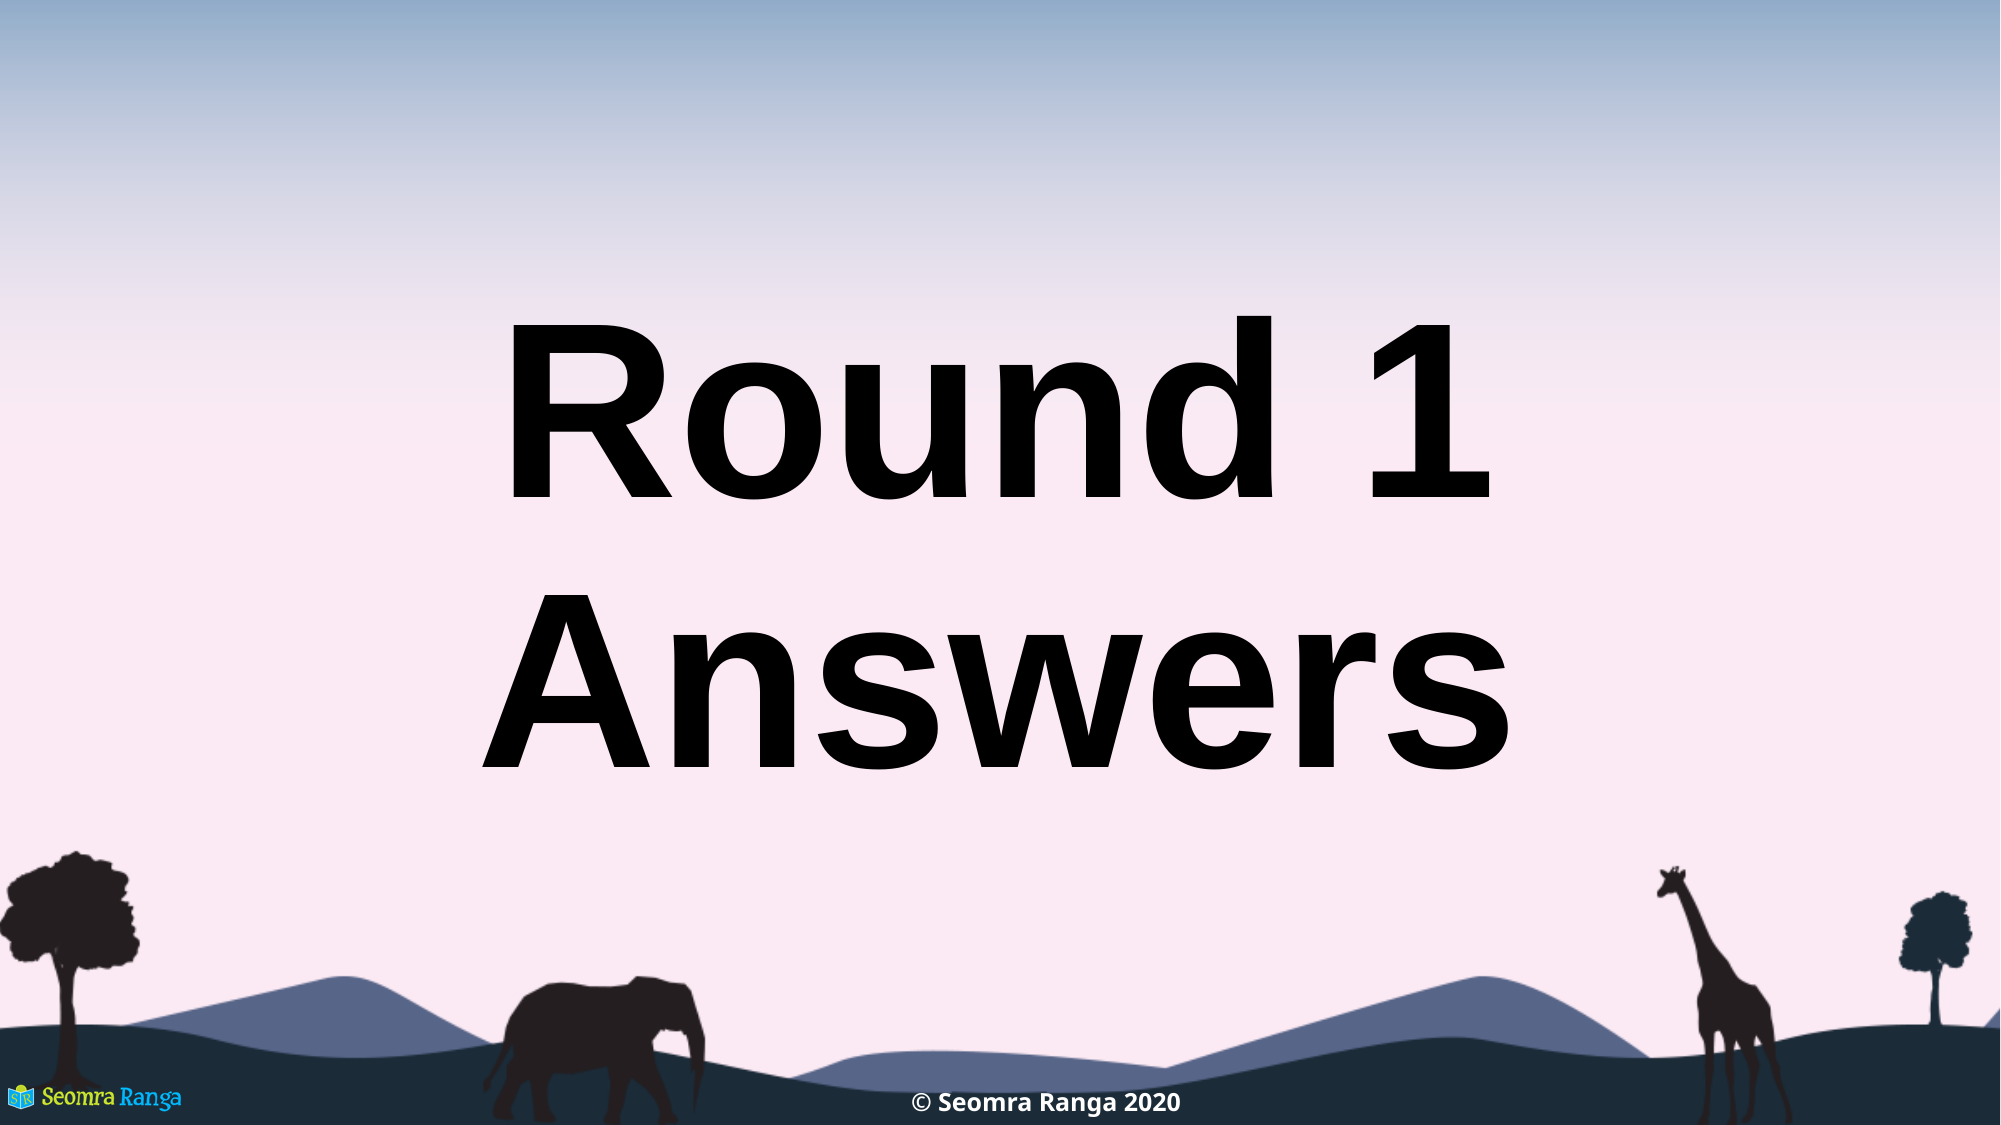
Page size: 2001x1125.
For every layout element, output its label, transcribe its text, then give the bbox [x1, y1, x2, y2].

text_box © Seomra Ranga 2020 www.seomraranga.com [762, 1079, 1330, 1125]
picture [0, 0, 2001, 1125]
list Round 1 Answers [135, 173, 1861, 893]
